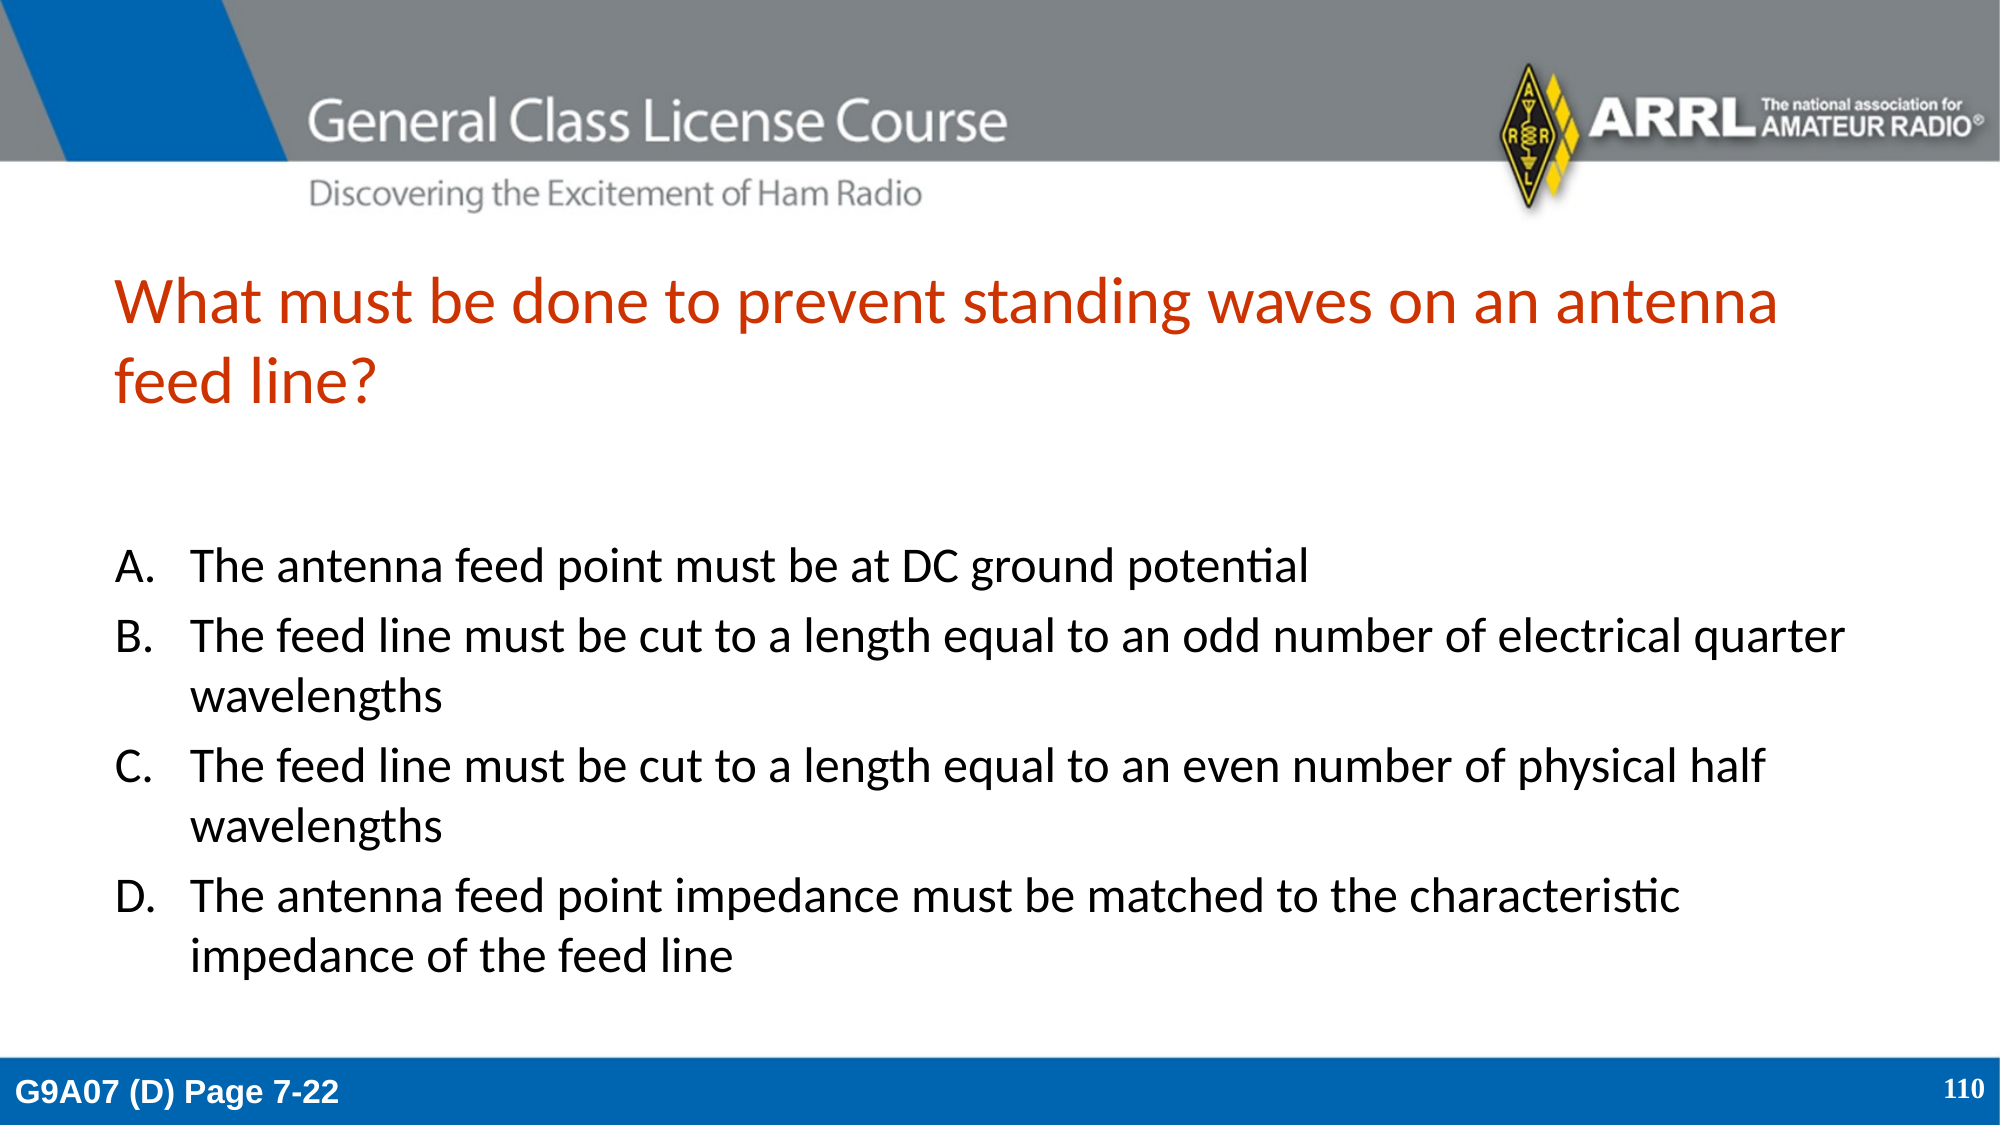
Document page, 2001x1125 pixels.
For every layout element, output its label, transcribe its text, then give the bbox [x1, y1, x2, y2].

text_box G9A07 (D) Page 7-22 [0, 1062, 1313, 1118]
text_box 110 [1875, 1062, 2000, 1113]
picture [0, 0, 2001, 1125]
title What must be done to prevent standing waves on an antenna feed line? [99, 249, 1900, 468]
list The antenna feed point must be at DC ground potential The feed line must be cut to a length equal to an odd number of electrical quarter wavelengths The feed line must be cut to a length equal to an even number of physical half wavelengths The antenna feed point impedance must be matched to the characteristic impedance of the feed line [99, 525, 1900, 1005]
